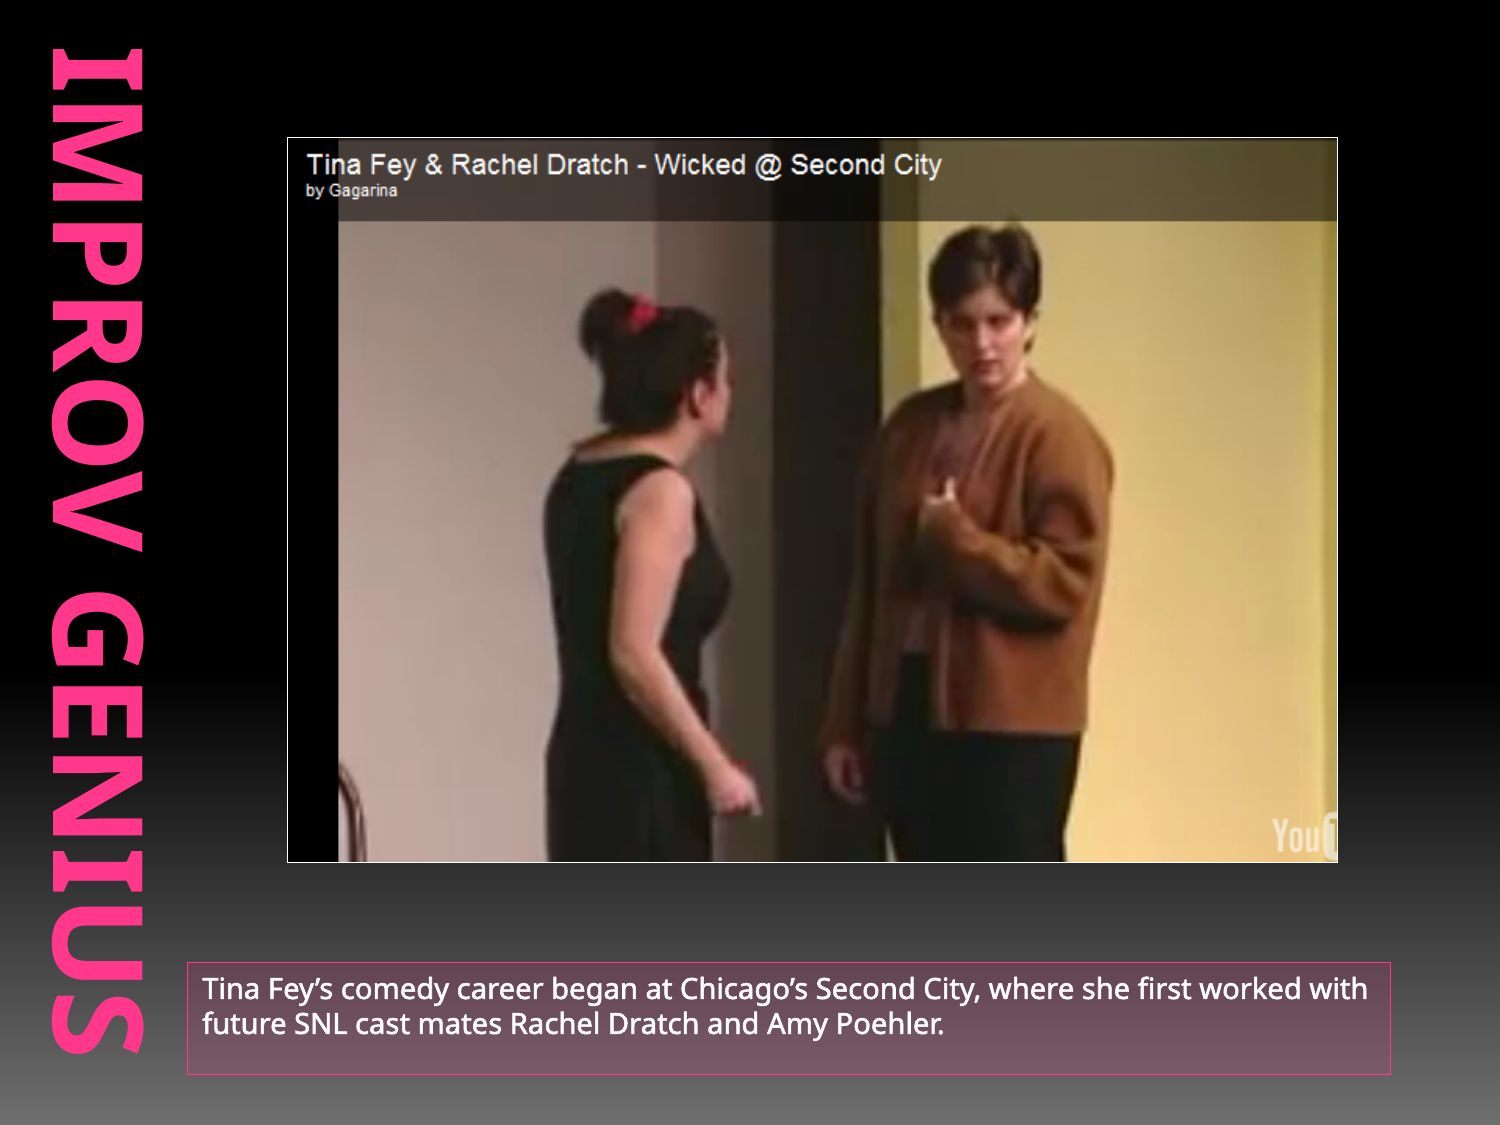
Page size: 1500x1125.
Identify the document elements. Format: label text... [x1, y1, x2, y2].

picture [288, 138, 1337, 862]
title Improv Genius [36, 24, 186, 1075]
list Tina Fey’s comedy career began at Chicago’s Second City, where she first worked with future SNL cast mates Rachel Dratch and Amy Poehler. [187, 962, 1391, 1075]
